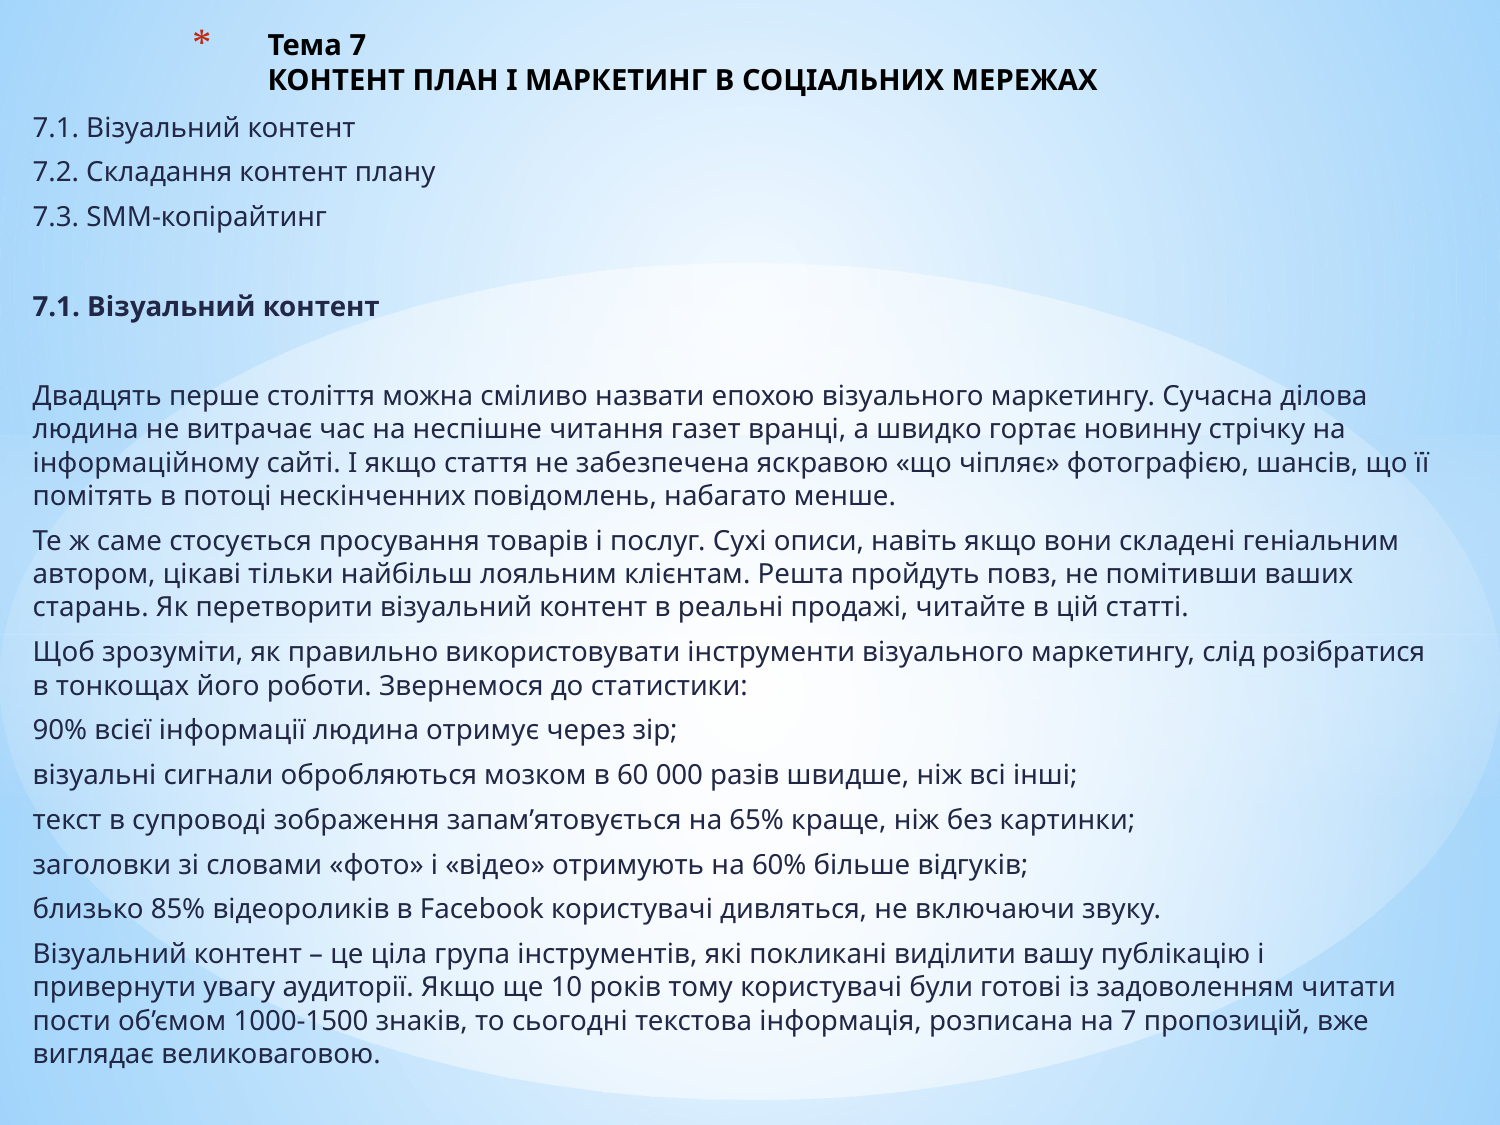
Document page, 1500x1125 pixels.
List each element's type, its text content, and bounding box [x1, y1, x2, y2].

subtitle 7.1. Візуальний контент 7.2. Складання контент плану 7.3. SMM-копірайтинг 7.1. Візуальний контент Двадцять перше століття можна сміливо назвати епохою візуального маркетингу. Сучасна ділова людина не витрачає час на неспішне читання газет вранці, а швидко гортає новинну стрічку на інформаційному сайті. І якщо стаття не забезпечена яскравою «що чіпляє» фотографією, шансів, що її помітять в потоці нескінченних повідомлень, набагато менше. Те ж саме стосується просування товарів і послуг. Сухі описи, навіть якщо вони складені геніальним автором, цікаві тільки найбільш лояльним клієнтам. Решта пройдуть повз, не помітивши ваших старань. Як перетворити візуальний контент в реальні продажі, читайте в цій статті. Щоб зрозуміти, як правильно використовувати інструменти візуального маркетингу, слід розібратися в тонкощах його роботи. Звернемося до статистики: 90% всієї інформації людина отримує через зір; візуальні сигнали обробляються мозком в 60 000 разів швидше, ніж всі інші; текст в супроводі зображення запам’ятовується на 65% краще, ніж без картинки; заголовки зі словами «фото» і «відео» отримують на 60% більше відгуків; близько 85% відеороликів в Facebook користувачі дивляться, не включаючи звуку. Візуальний контент – це ціла група інструментів, які покликані виділити вашу публікацію і привернути увагу аудиторії. Якщо ще 10 років тому користувачі були готові із задоволенням читати пости об’ємом 1000-1500 знаків, то сьогодні текстова інформація, розписана на 7 пропозицій, вже виглядає великоваговою. [17, 101, 1447, 1083]
title Тема 7 КОНТЕНТ ПЛАН І МАРКЕТИНГ В СОЦІАЛЬНИХ МЕРЕЖАХ [147, 19, 1325, 104]
